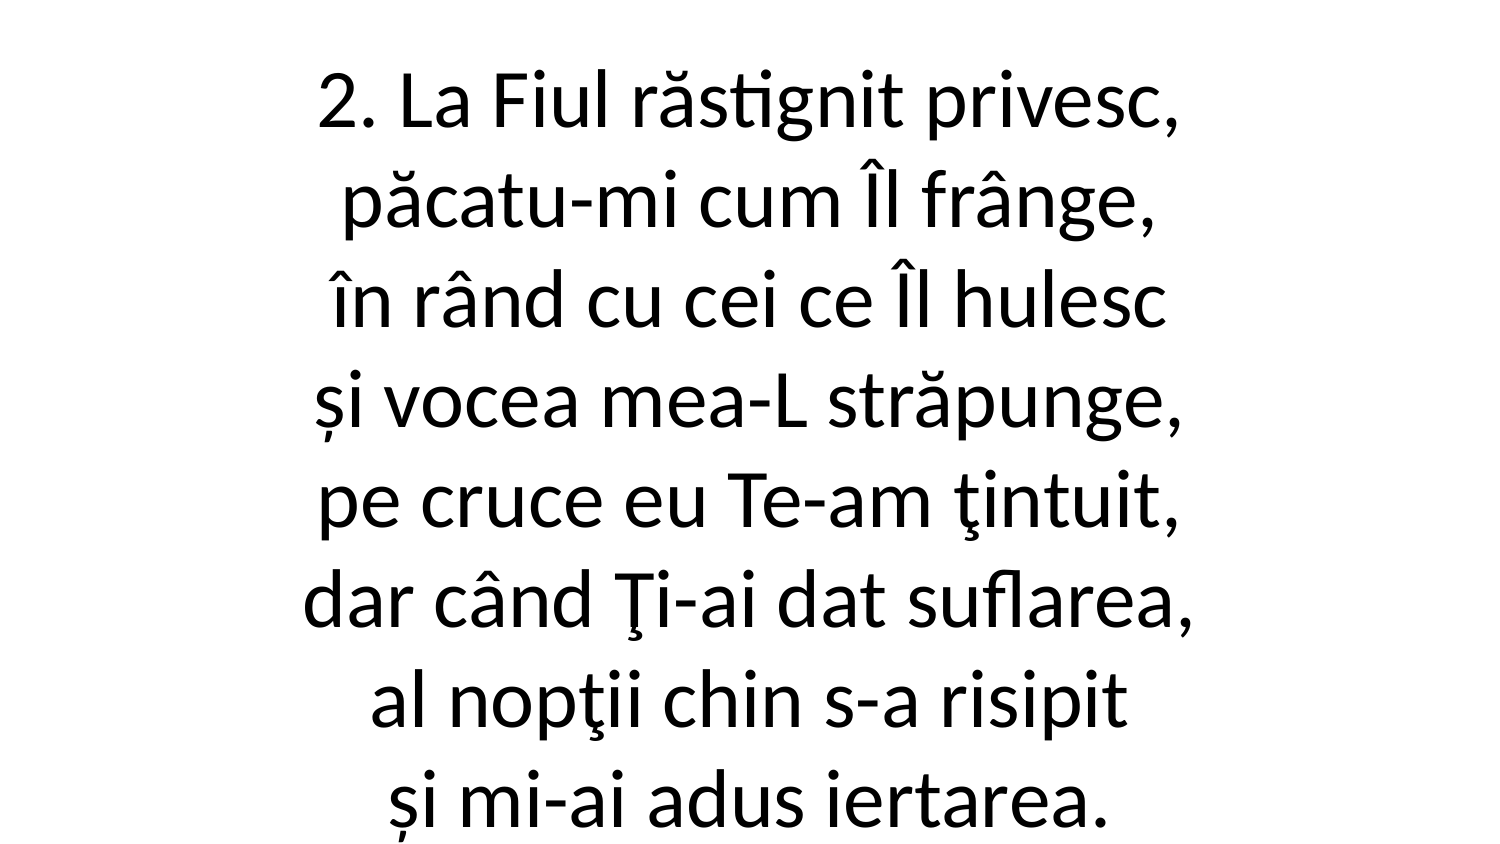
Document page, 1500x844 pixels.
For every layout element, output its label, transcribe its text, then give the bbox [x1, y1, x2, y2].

text_box 2. La Fiul răstignit privesc, păcatu-mi cum Îl frânge, în rând cu cei ce Îl hulesc și vocea mea-L străpunge, pe cruce eu Te-am ţintuit, dar când Ţi-ai dat suflarea, al nopţii chin s-a risipit și mi-ai adus iertarea. [287, 0, 1213, 844]
